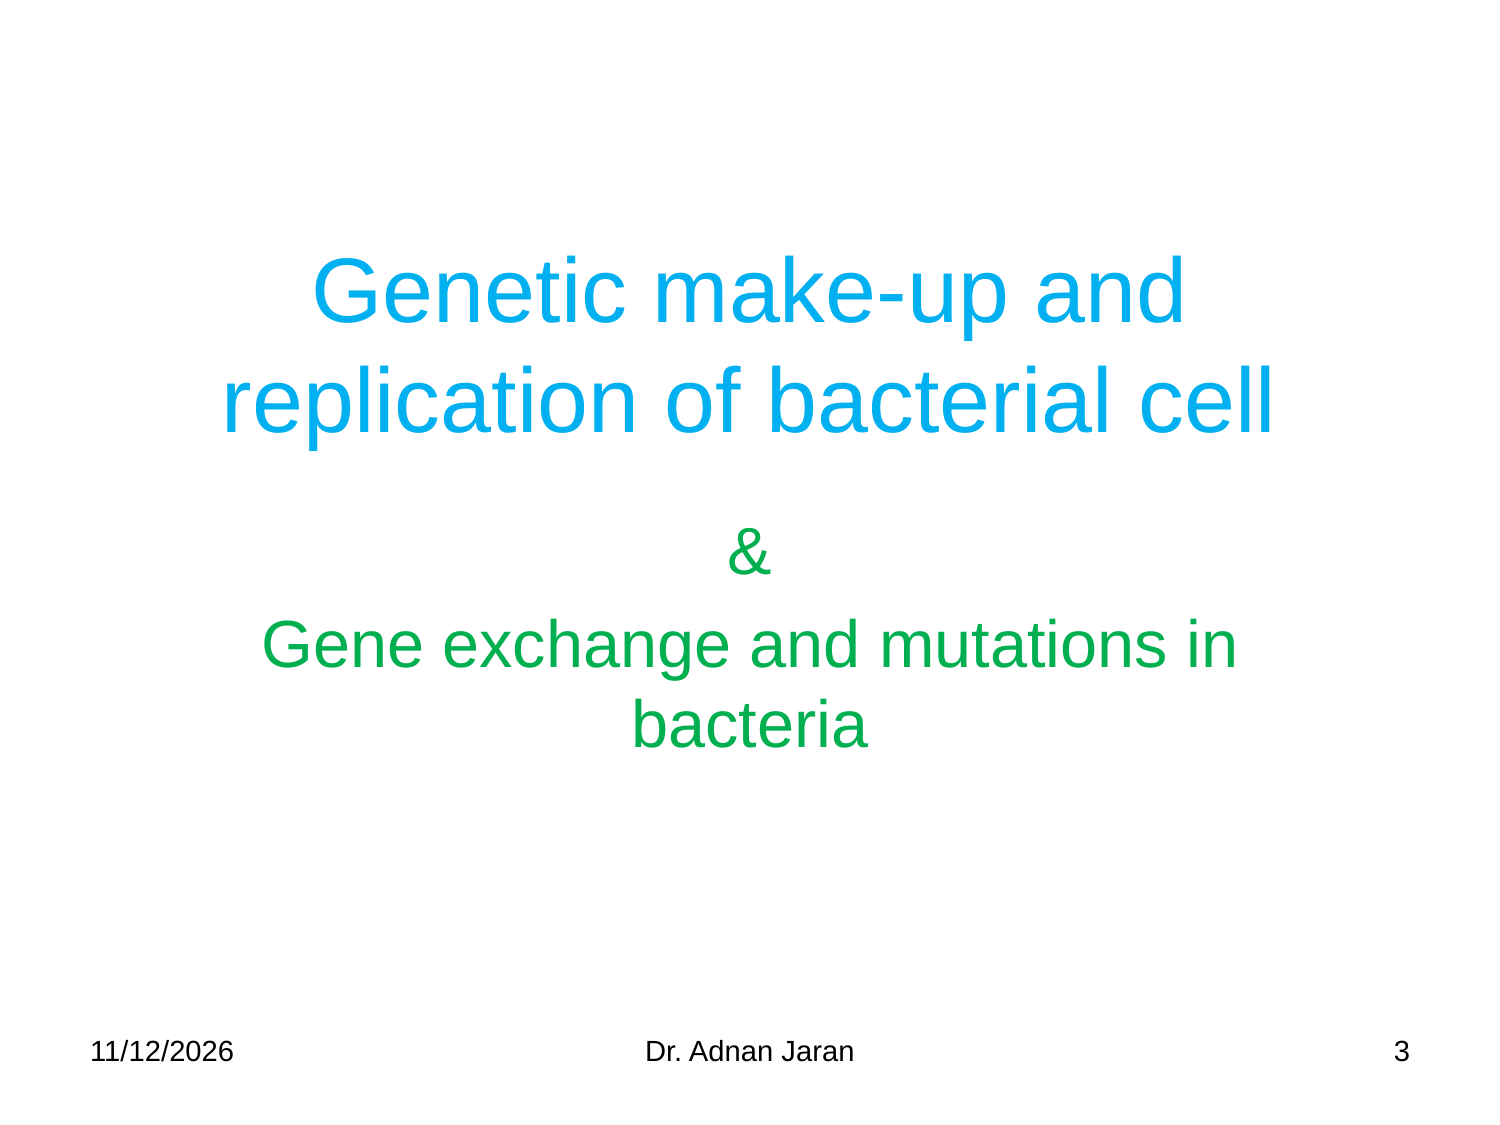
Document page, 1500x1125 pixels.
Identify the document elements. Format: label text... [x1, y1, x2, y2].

slide_number 3 [1074, 1024, 1426, 1103]
subtitle & Gene exchange and mutations in bacteria [224, 499, 1276, 926]
footer Dr. Adnan Jaran [512, 1024, 988, 1103]
title Genetic make-up and replication of bacterial cell [112, 199, 1388, 591]
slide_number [74, 1024, 426, 1103]
